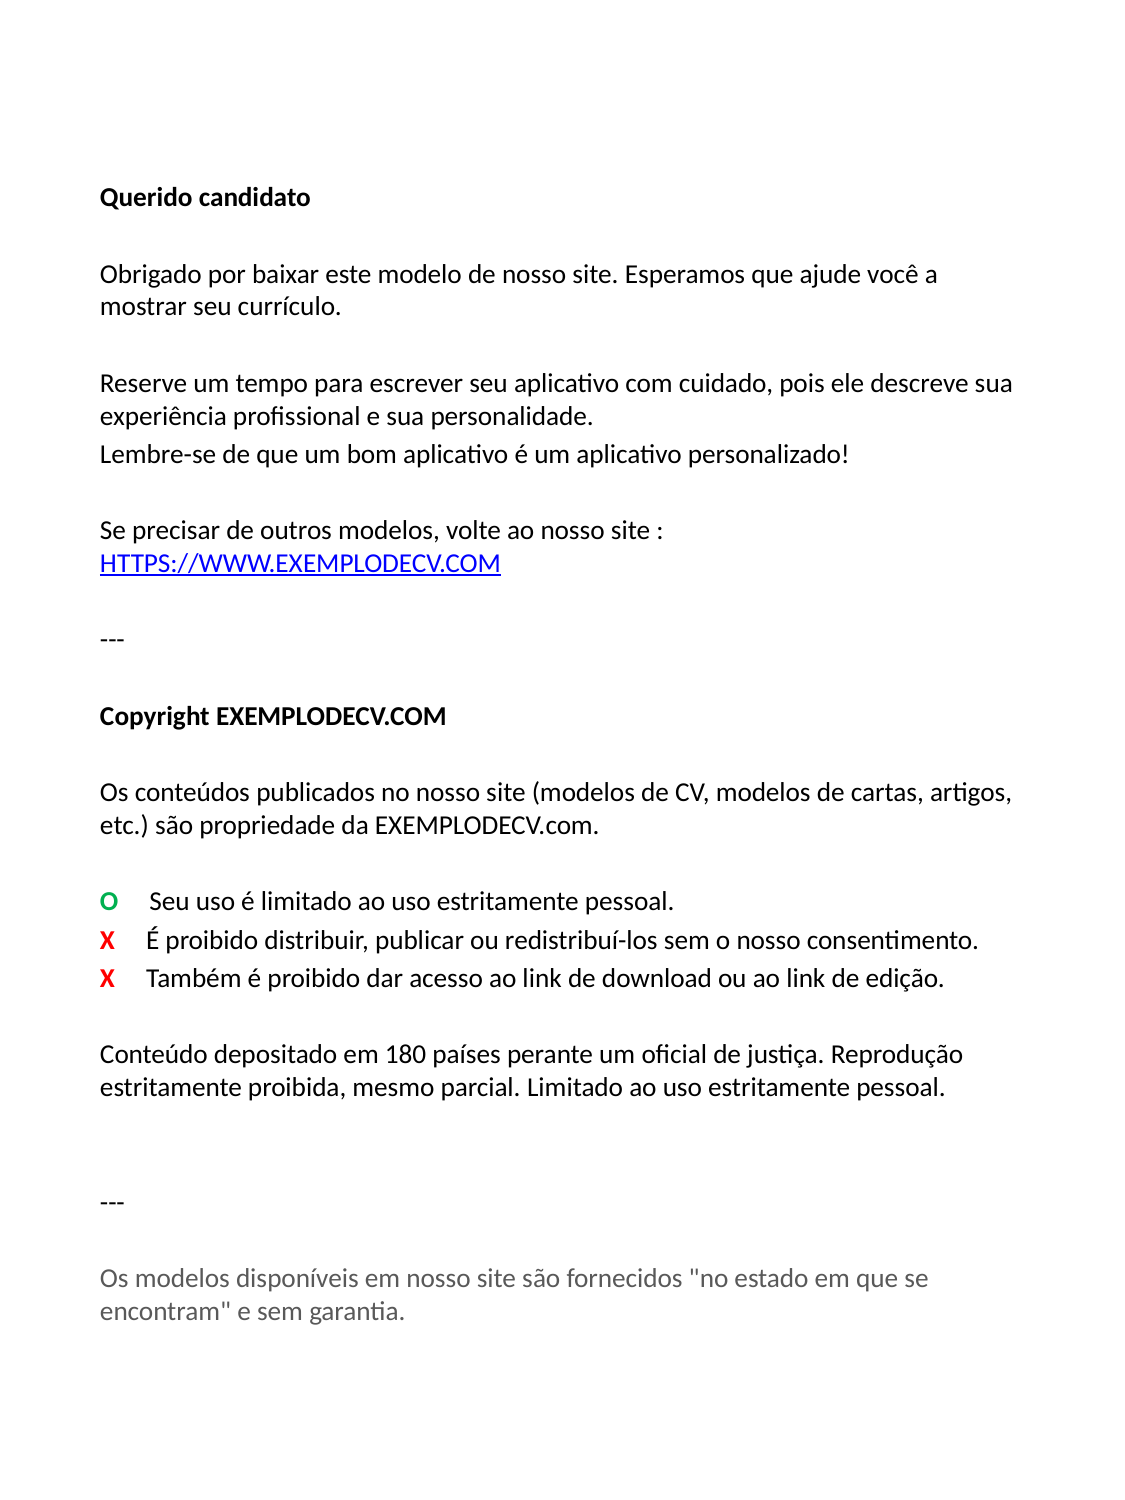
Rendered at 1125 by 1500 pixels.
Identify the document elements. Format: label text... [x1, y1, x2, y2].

list Querido candidato Obrigado por baixar este modelo de nosso site. Esperamos que ajude você a mostrar seu currículo. Reserve um tempo para escrever seu aplicativo com cuidado, pois ele descreve sua experiência profissional e sua personalidade. Lembre-se de que um bom aplicativo é um aplicativo personalizado! Se precisar de outros modelos, volte ao nosso site : HTTPS://WWW.EXEMPLODECV.COM --- Copyright EXEMPLODECV.COM Os conteúdos publicados no nosso site (modelos de CV, modelos de cartas, artigos, etc.) são propriedade da EXEMPLODECV.com. O Seu uso é limitado ao uso estritamente pessoal. X É proibido distribuir, publicar ou redistribuí-los sem o nosso consentimento. X Também é proibido dar acesso ao link de download ou ao link de edição. Conteúdo depositado em 180 países perante um oficial de justiça. Reprodução estritamente proibida, mesmo parcial. Limitado ao uso estritamente pessoal. --- Os modelos disponíveis em nosso site são fornecidos "no estado em que se encontram" e sem garantia. [84, 95, 1041, 1340]
